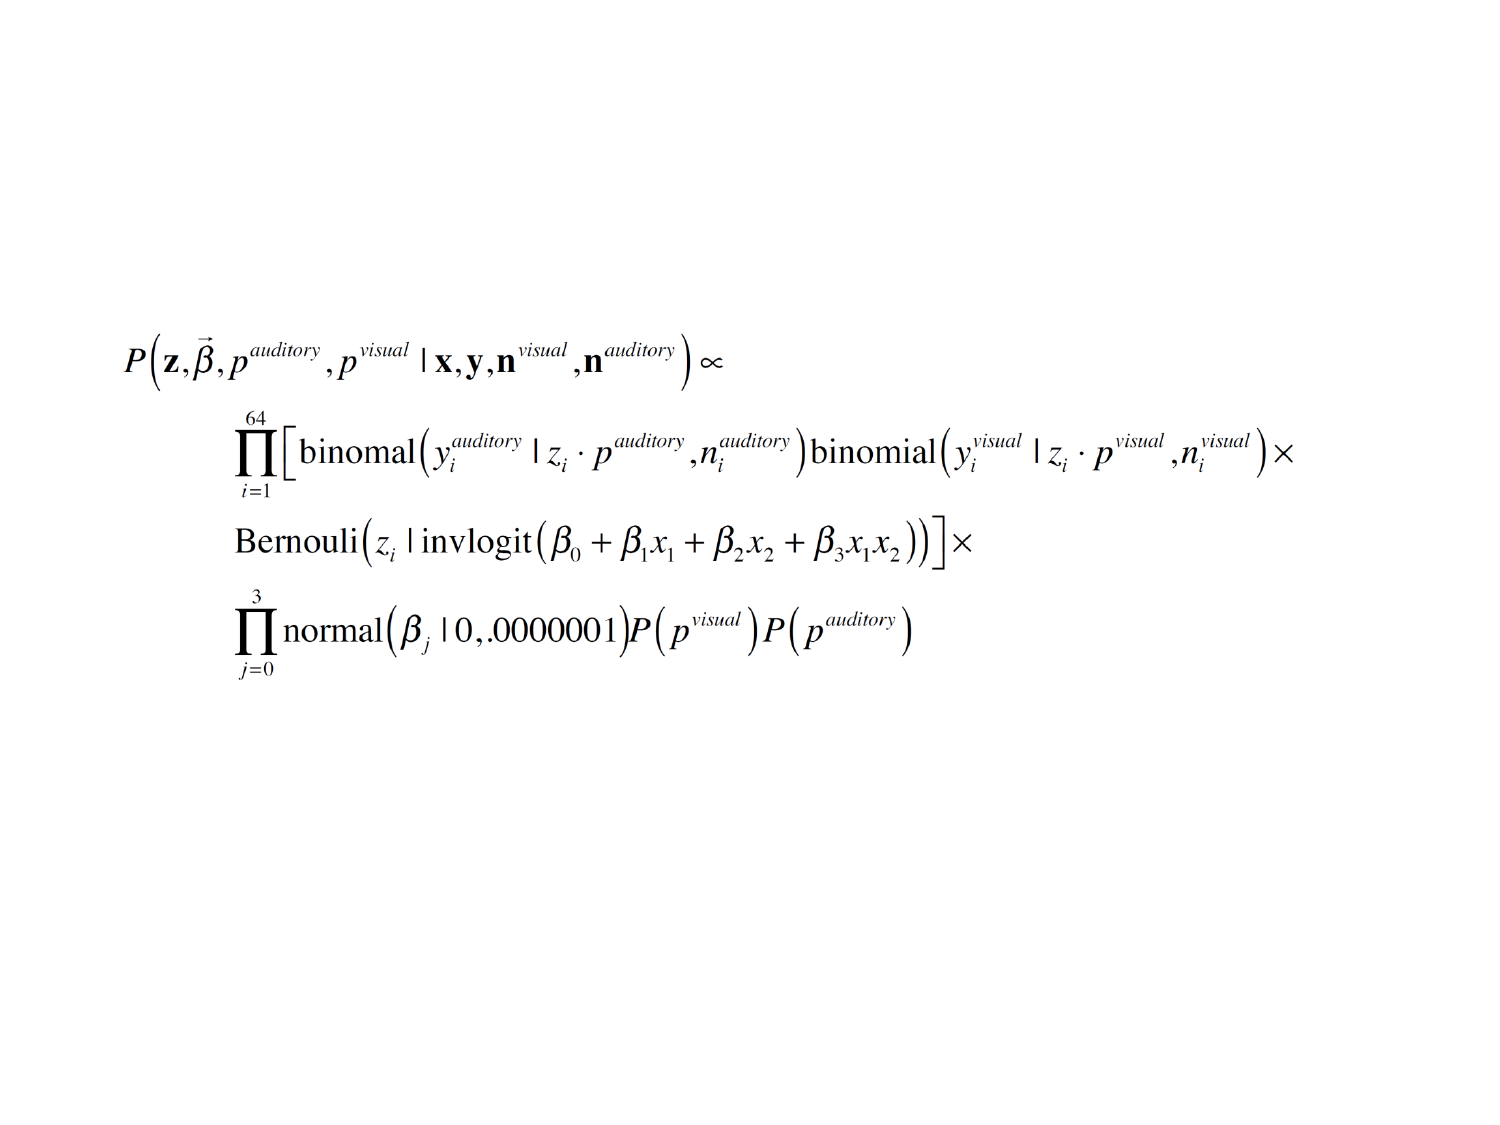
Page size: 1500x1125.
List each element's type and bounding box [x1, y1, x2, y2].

picture [87, 187, 1357, 803]
